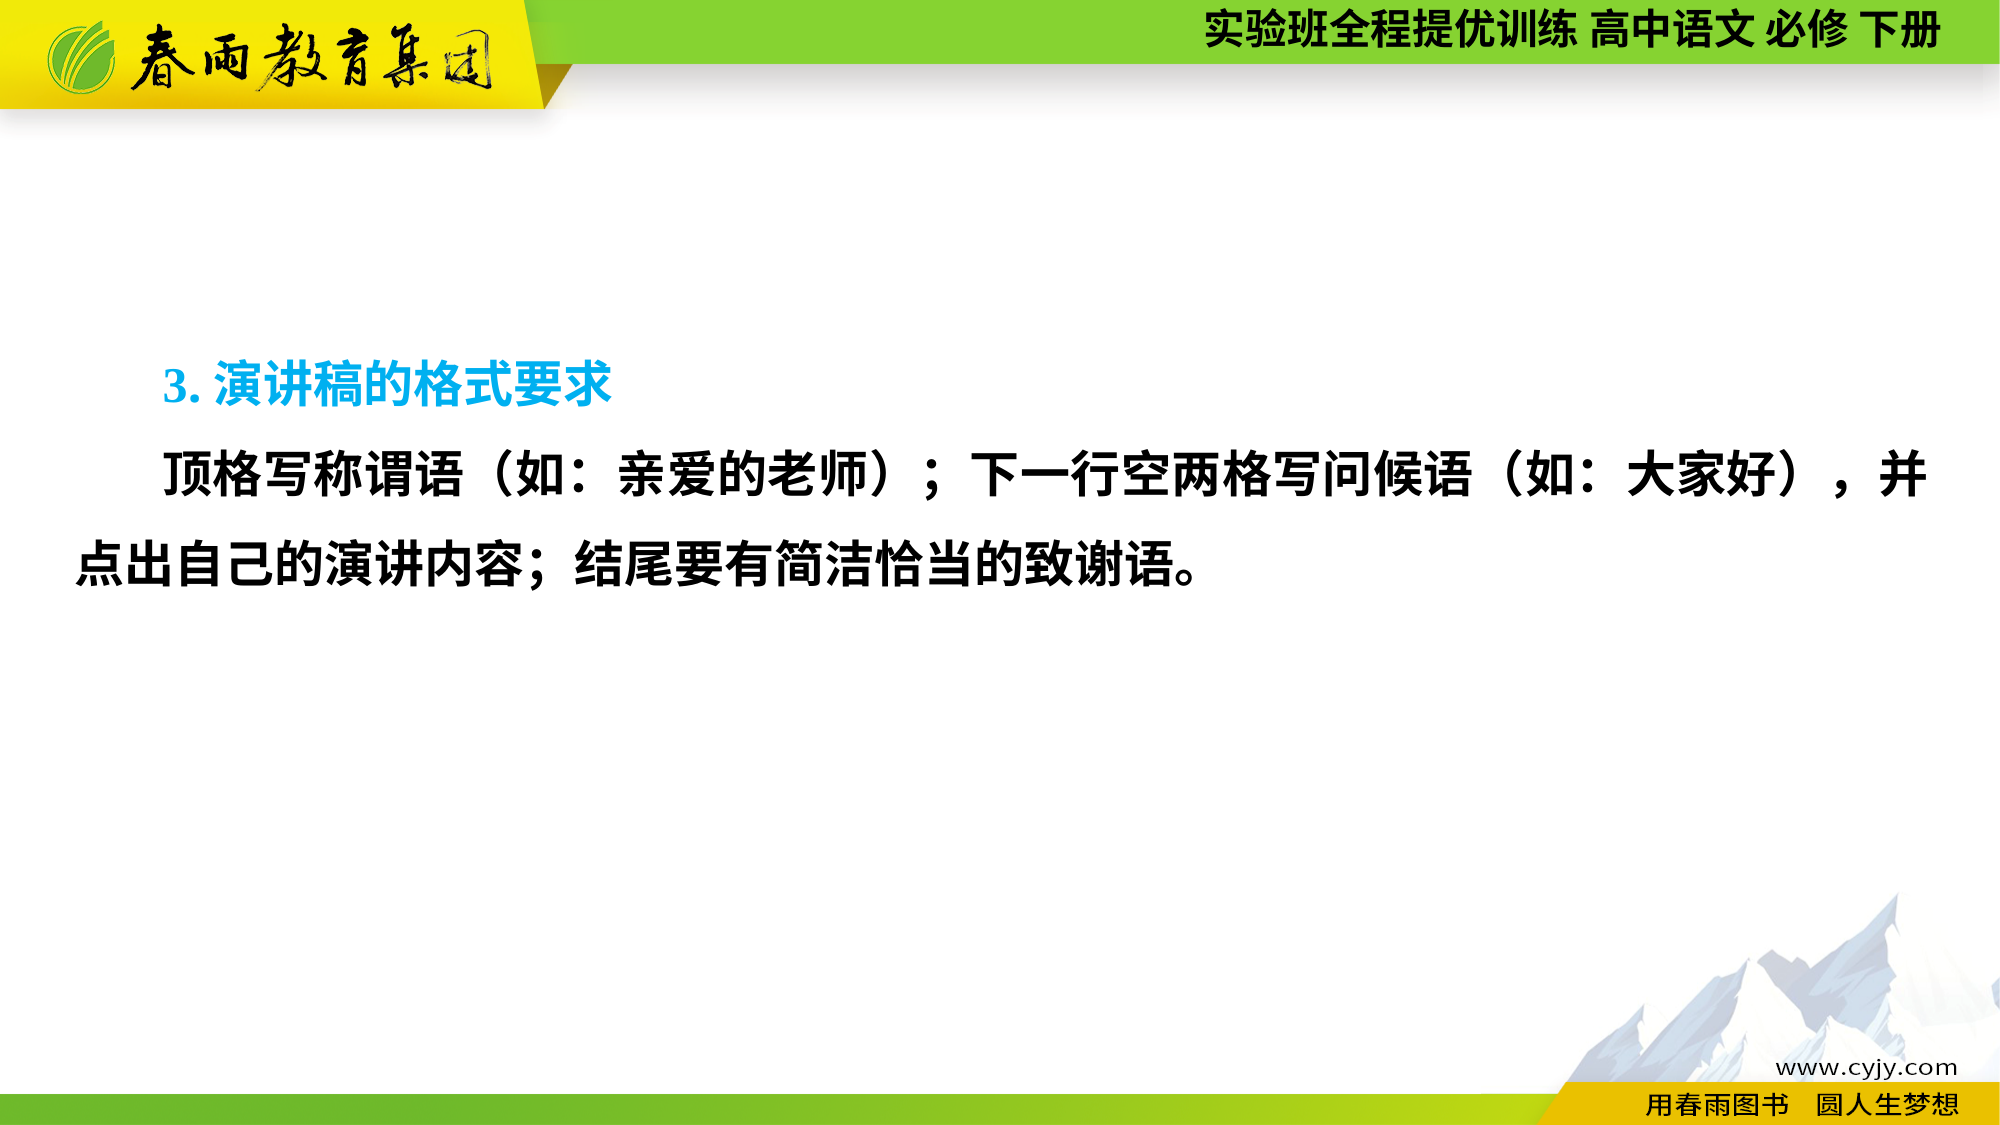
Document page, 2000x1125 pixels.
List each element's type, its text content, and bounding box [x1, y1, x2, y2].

list 3.演讲稿的格式要求 顶格写称谓语（如：亲爱的老师）；下一行空两格写问候语（如：大家好），并点出自己的演讲内容；结尾要有简洁恰当的致谢语。 [59, 314, 1944, 591]
picture [0, 0, 2000, 1125]
